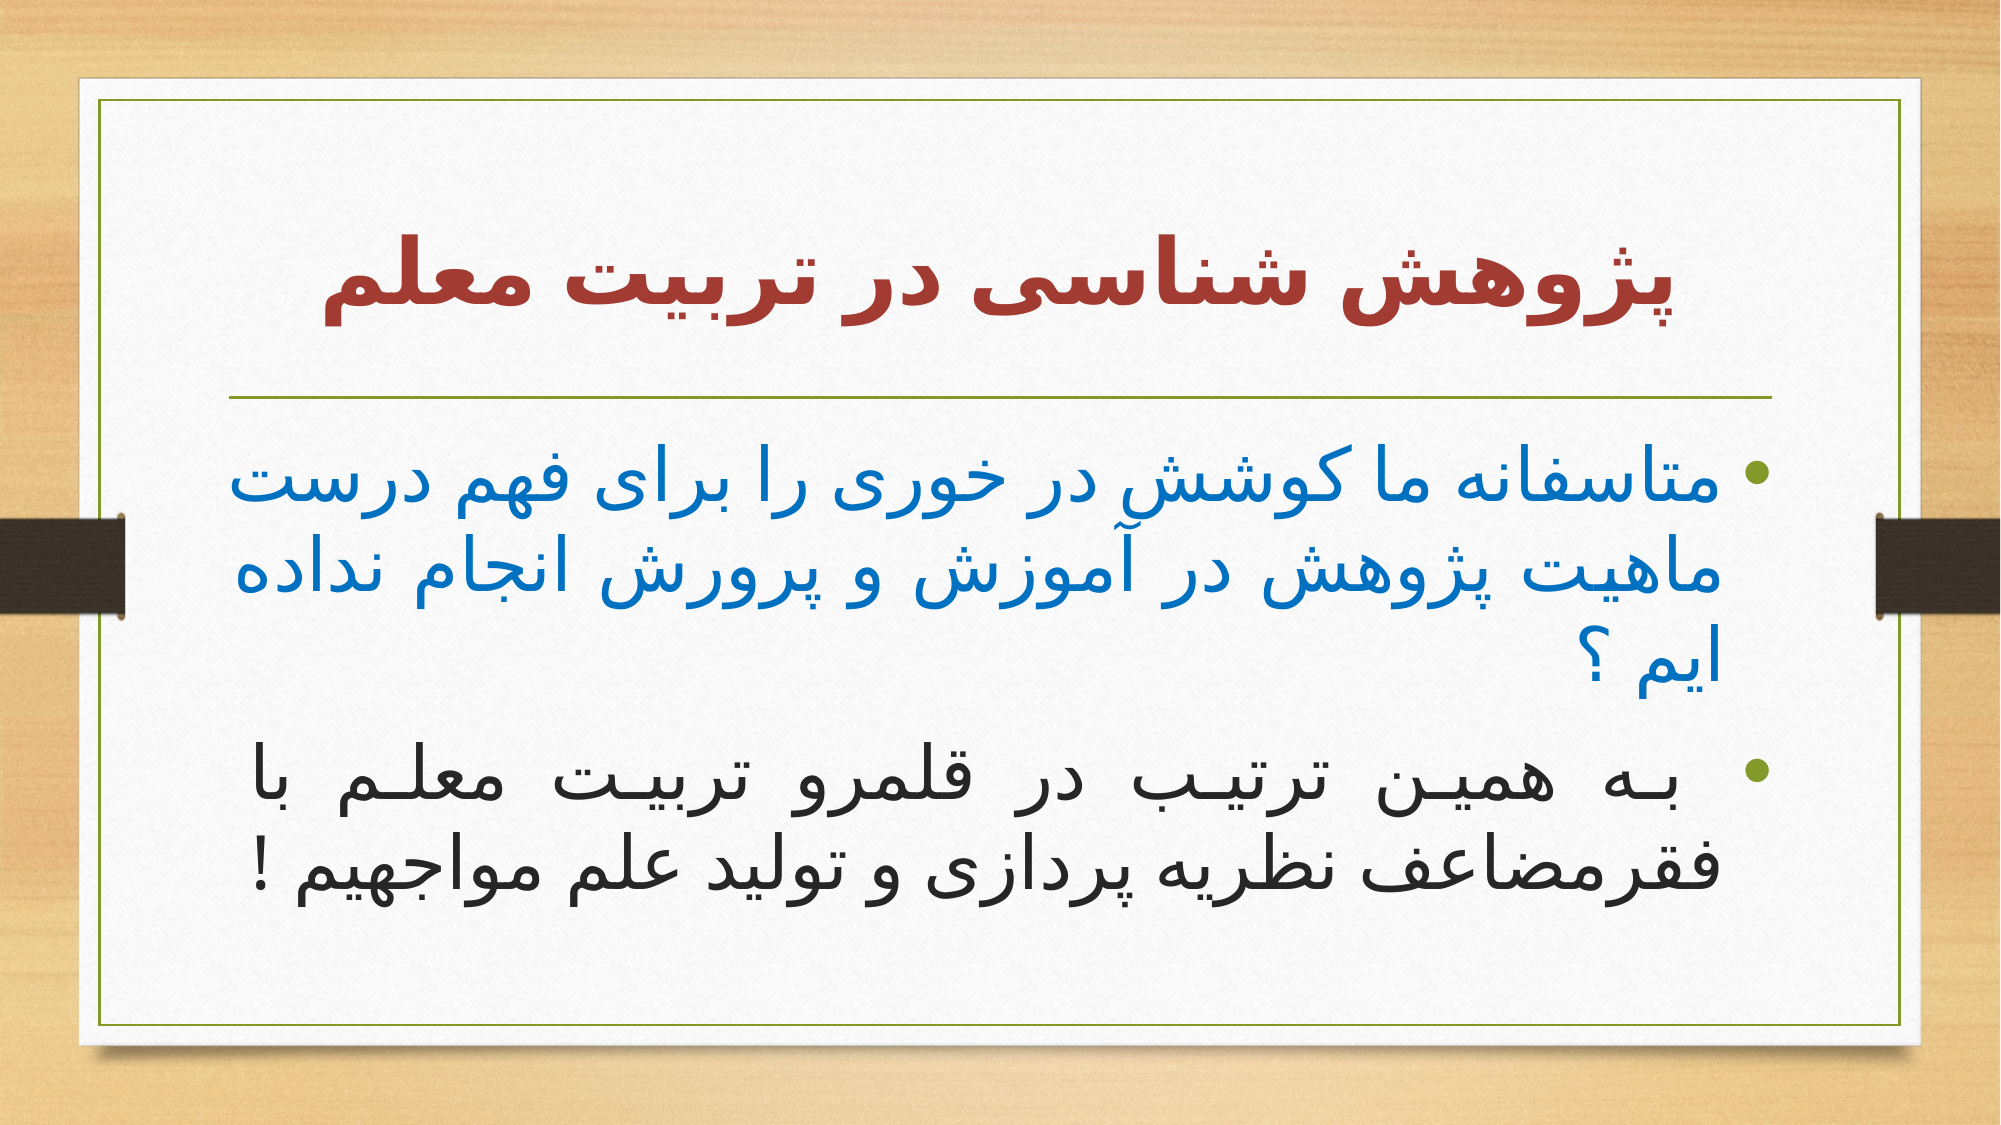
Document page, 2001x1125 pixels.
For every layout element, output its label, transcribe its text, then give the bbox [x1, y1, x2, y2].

title پژوهش شناسی در تربیت معلم [212, 161, 1788, 375]
picture [0, 0, 2001, 1125]
list متاسفانه ما کوشش در خوری را برای فهم درست ماهیت پژوهش در آموزش و پرورش انجام نداده ایم ؟ به همین ترتیب در قلمرو تربیت معلم با فقرمضاعف نظریه پردازی و تولید علم مواجهیم ! [212, 419, 1788, 964]
